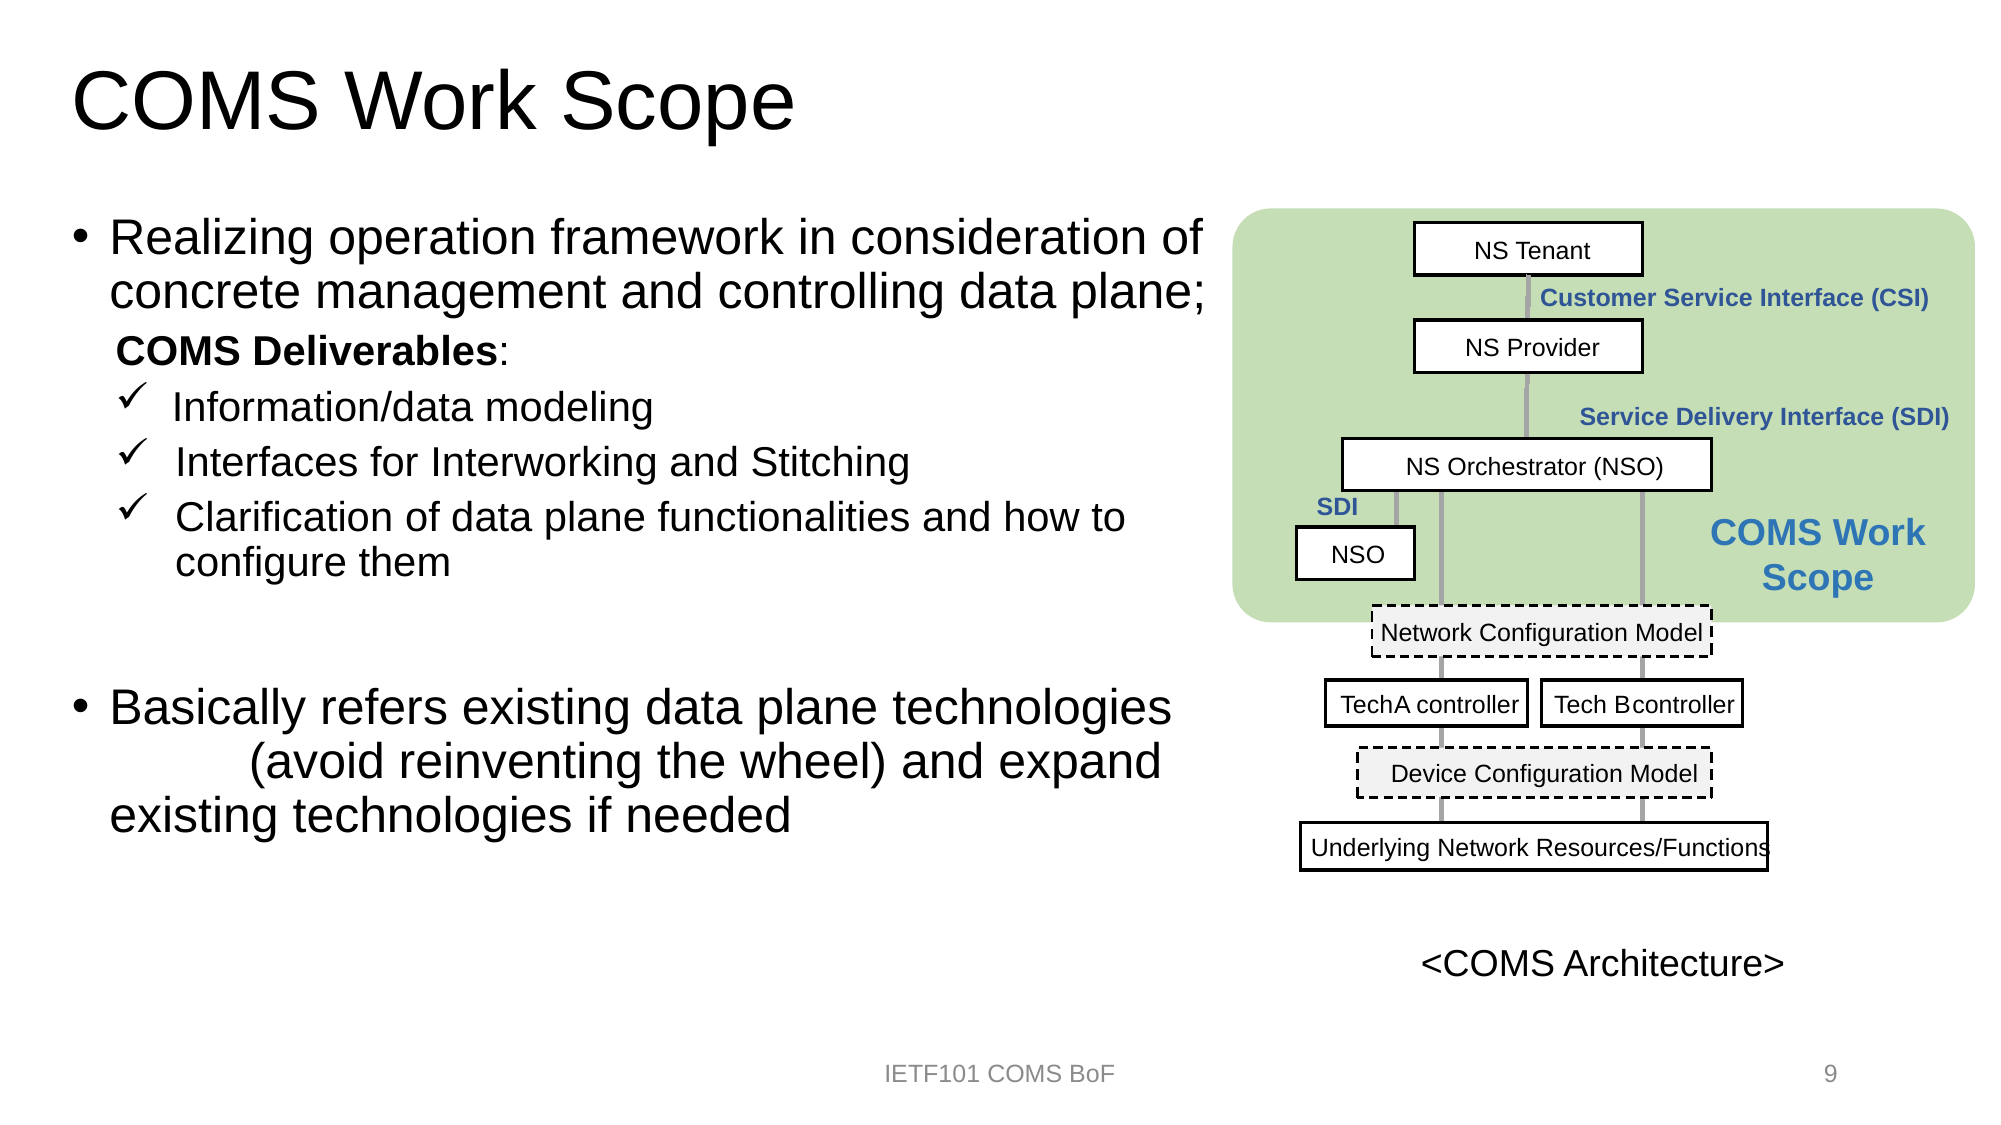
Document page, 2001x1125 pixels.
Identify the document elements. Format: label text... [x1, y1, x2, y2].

text_box Tech [1340, 689, 1394, 720]
text_box [1371, 646, 1381, 658]
text_box Underlying Network Resources/Functions [1310, 831, 1773, 862]
text_box A controller [1394, 689, 1520, 720]
text_box Customer Service Interface (CSI) [1540, 280, 1931, 311]
footer IETF101 COMS BoF [662, 1042, 1338, 1103]
text_box SDI [1316, 490, 1359, 521]
text_box [1356, 787, 1364, 799]
text_box [1302, 824, 1766, 868]
text_box [1524, 374, 1530, 437]
text_box [1525, 274, 1531, 318]
text_box COMS Work Scope [1683, 500, 1953, 606]
text_box Device Configuration Model [1390, 757, 1699, 788]
text_box [1416, 322, 1641, 371]
text_box Tech B [1554, 689, 1632, 720]
text_box Network Configuration Model [1380, 616, 1705, 647]
text_box NS Tenant [1474, 234, 1592, 265]
text_box [1372, 605, 1712, 657]
text_box [1413, 221, 1644, 277]
text_box NSO [1330, 539, 1386, 570]
text_box [1640, 492, 1645, 605]
text_box [1640, 657, 1645, 678]
text_box [1439, 492, 1444, 605]
text_box [1341, 437, 1713, 492]
text_box [1232, 208, 1975, 623]
text_box Service Delivery Interface (SDI) [1579, 400, 1951, 431]
text_box [1640, 799, 1645, 821]
text_box [1324, 678, 1529, 728]
text_box [1439, 798, 1444, 821]
text_box [1540, 678, 1744, 728]
text_box [1640, 728, 1645, 747]
text_box [1439, 657, 1444, 678]
list Realizing operation framework in consideration of concrete management and controlling data plane; COMS Deliverables: Information/data modeling Interfaces for Interworking and Stitching Clarification of data plane functionalities and how to configure them Basically refers existing data plane technologies (avoid reinventing the wheel) and expand existing technologies if needed [56, 203, 1290, 918]
slide_number 9 [1402, 1042, 1853, 1103]
text_box NS Orchestrator (NSO) [1405, 450, 1665, 481]
text_box [1439, 728, 1444, 747]
text_box [1299, 821, 1769, 872]
text_box NS Provider [1465, 331, 1601, 362]
text_box [1344, 440, 1710, 489]
text_box [1357, 747, 1712, 798]
text_box [1295, 525, 1416, 581]
text_box [1416, 224, 1641, 273]
text_box controller [1632, 689, 1736, 720]
text_box <COMS Architecture> [1406, 932, 1801, 992]
text_box [1298, 529, 1413, 578]
text_box [1327, 682, 1526, 724]
title COMS Work Scope [56, 30, 1782, 174]
text_box [1413, 318, 1644, 374]
text_box [1543, 682, 1741, 724]
text_box [1394, 492, 1399, 525]
